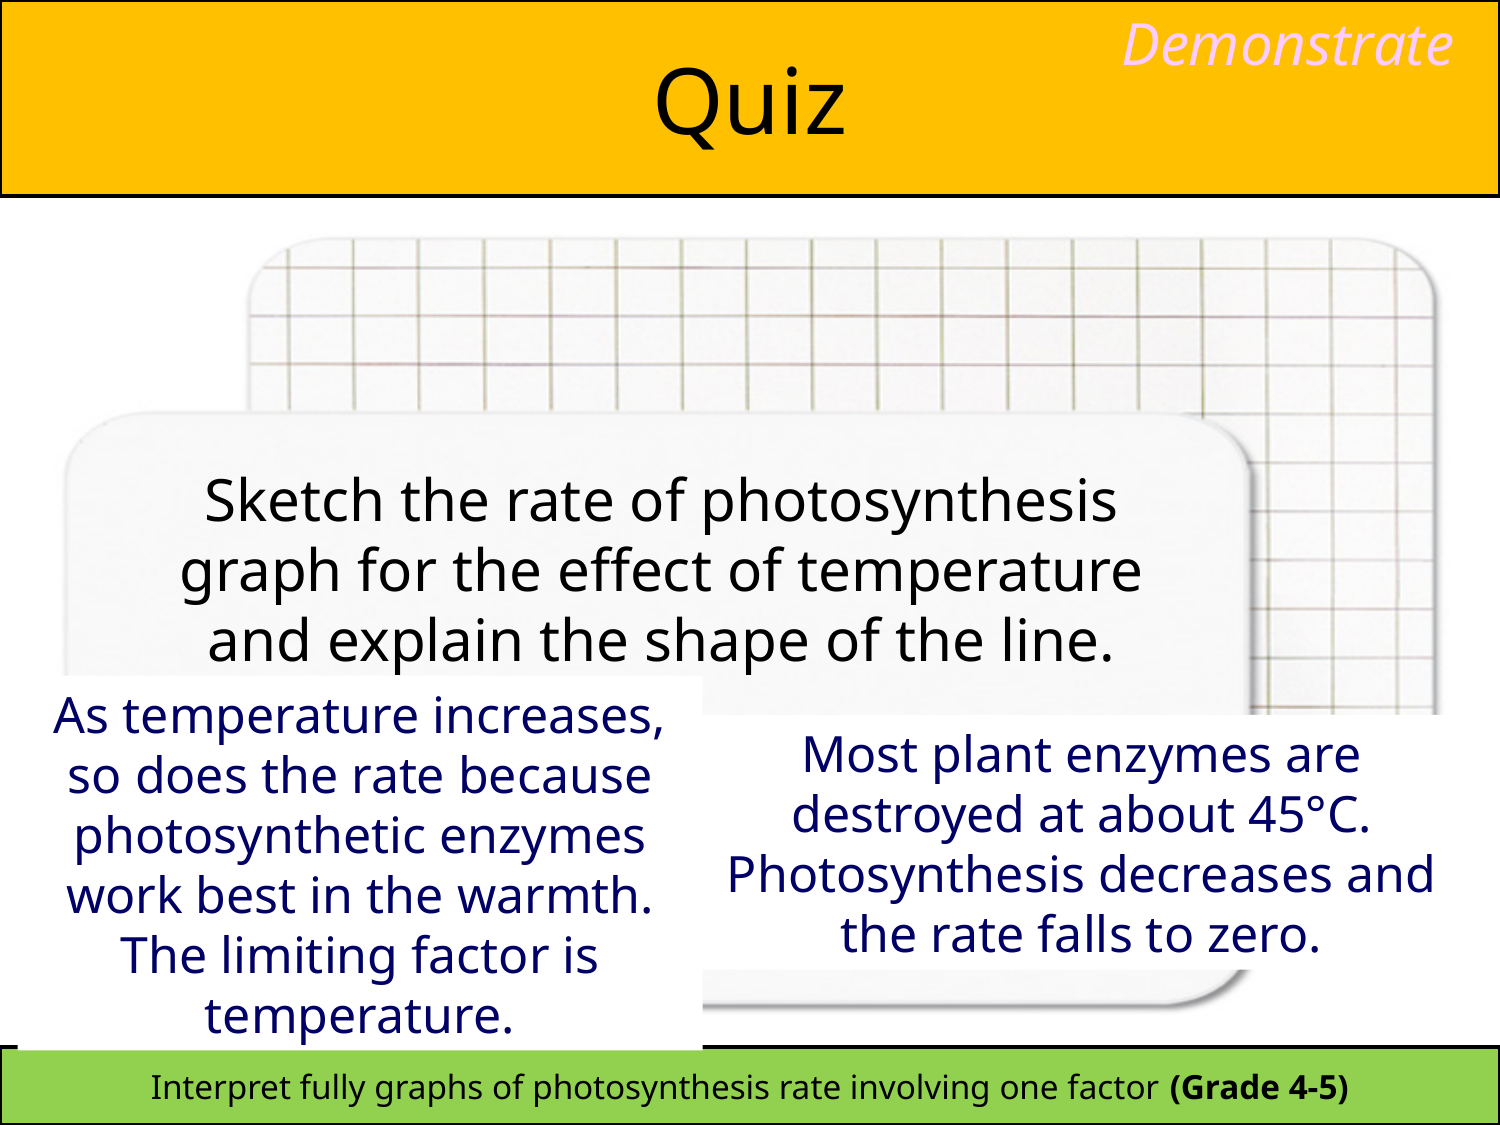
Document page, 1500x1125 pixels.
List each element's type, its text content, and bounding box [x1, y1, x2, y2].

title Quiz [0, 0, 1500, 195]
text_box Demonstrate [1106, 0, 1470, 85]
text_box Interpret fully graphs of photosynthesis rate involving one factor (Grade 4-5) [0, 1053, 1500, 1125]
picture [0, 195, 1500, 1047]
